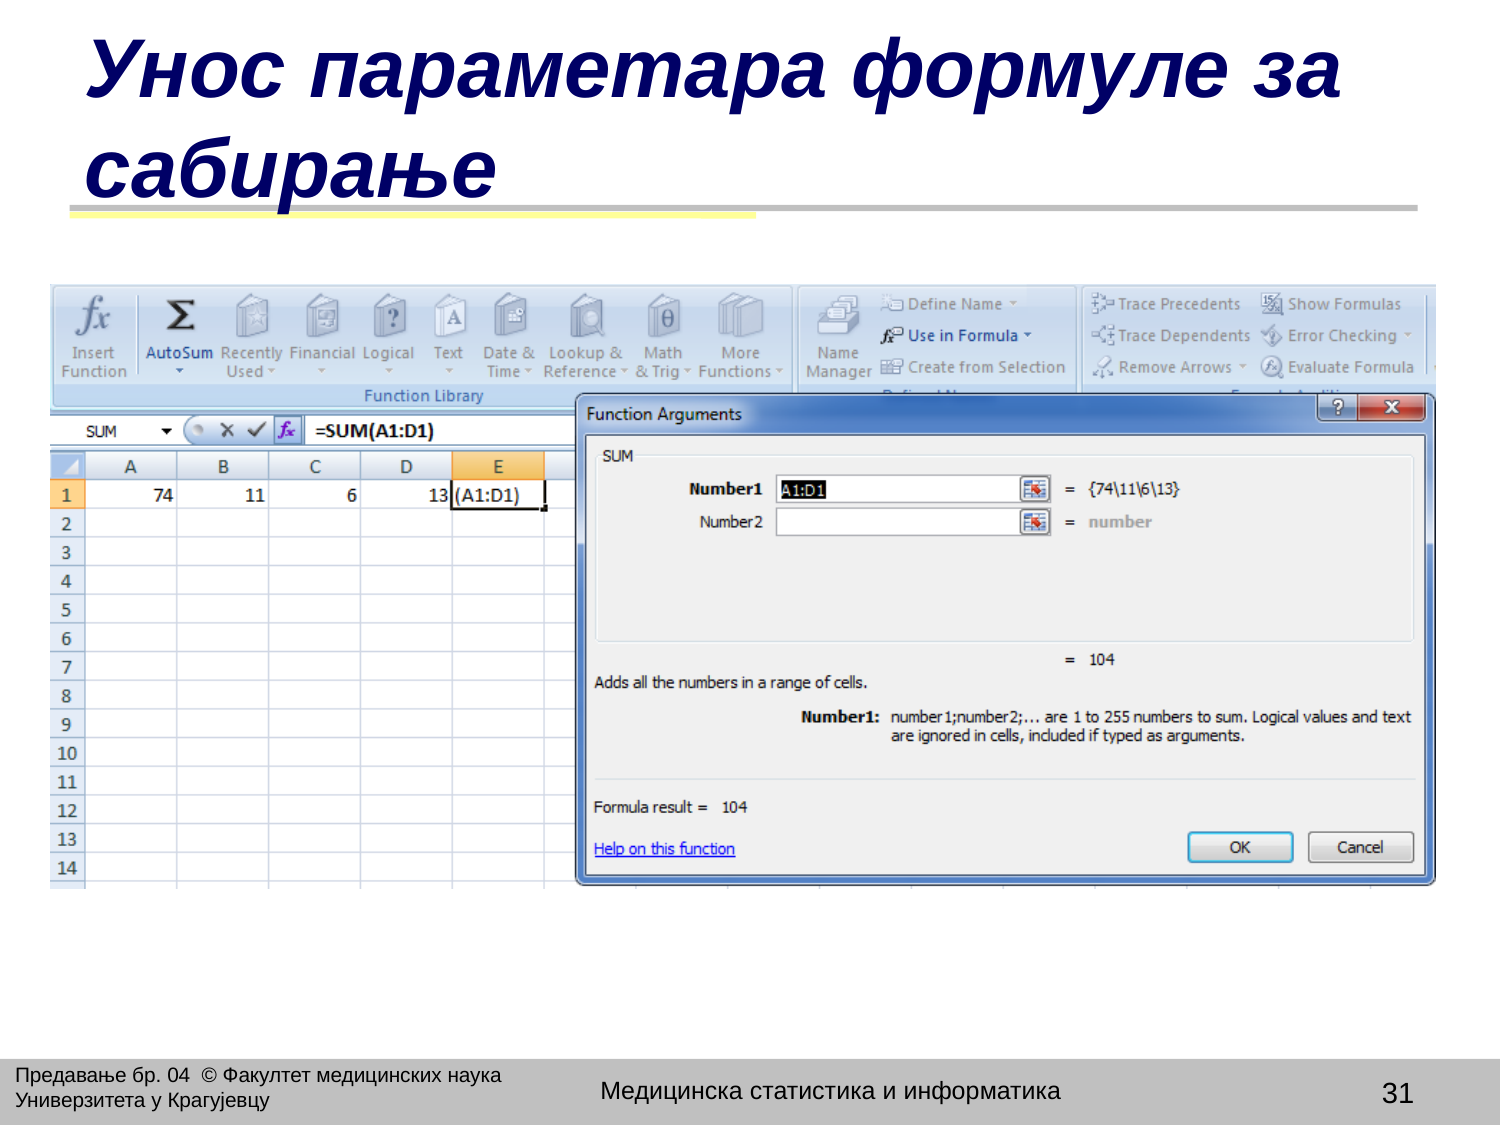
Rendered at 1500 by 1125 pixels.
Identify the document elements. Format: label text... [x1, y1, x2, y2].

slide_number 31 [1166, 1066, 1430, 1125]
picture [50, 284, 1436, 889]
footer Медицинска статистика и информатика [512, 1066, 1151, 1125]
slide_number Предавање бр. 04 © Факултет медицинских наука Универзитета у Крагујевцу [0, 1053, 619, 1108]
title Унос параметара формуле за сабирање [69, 19, 1426, 208]
